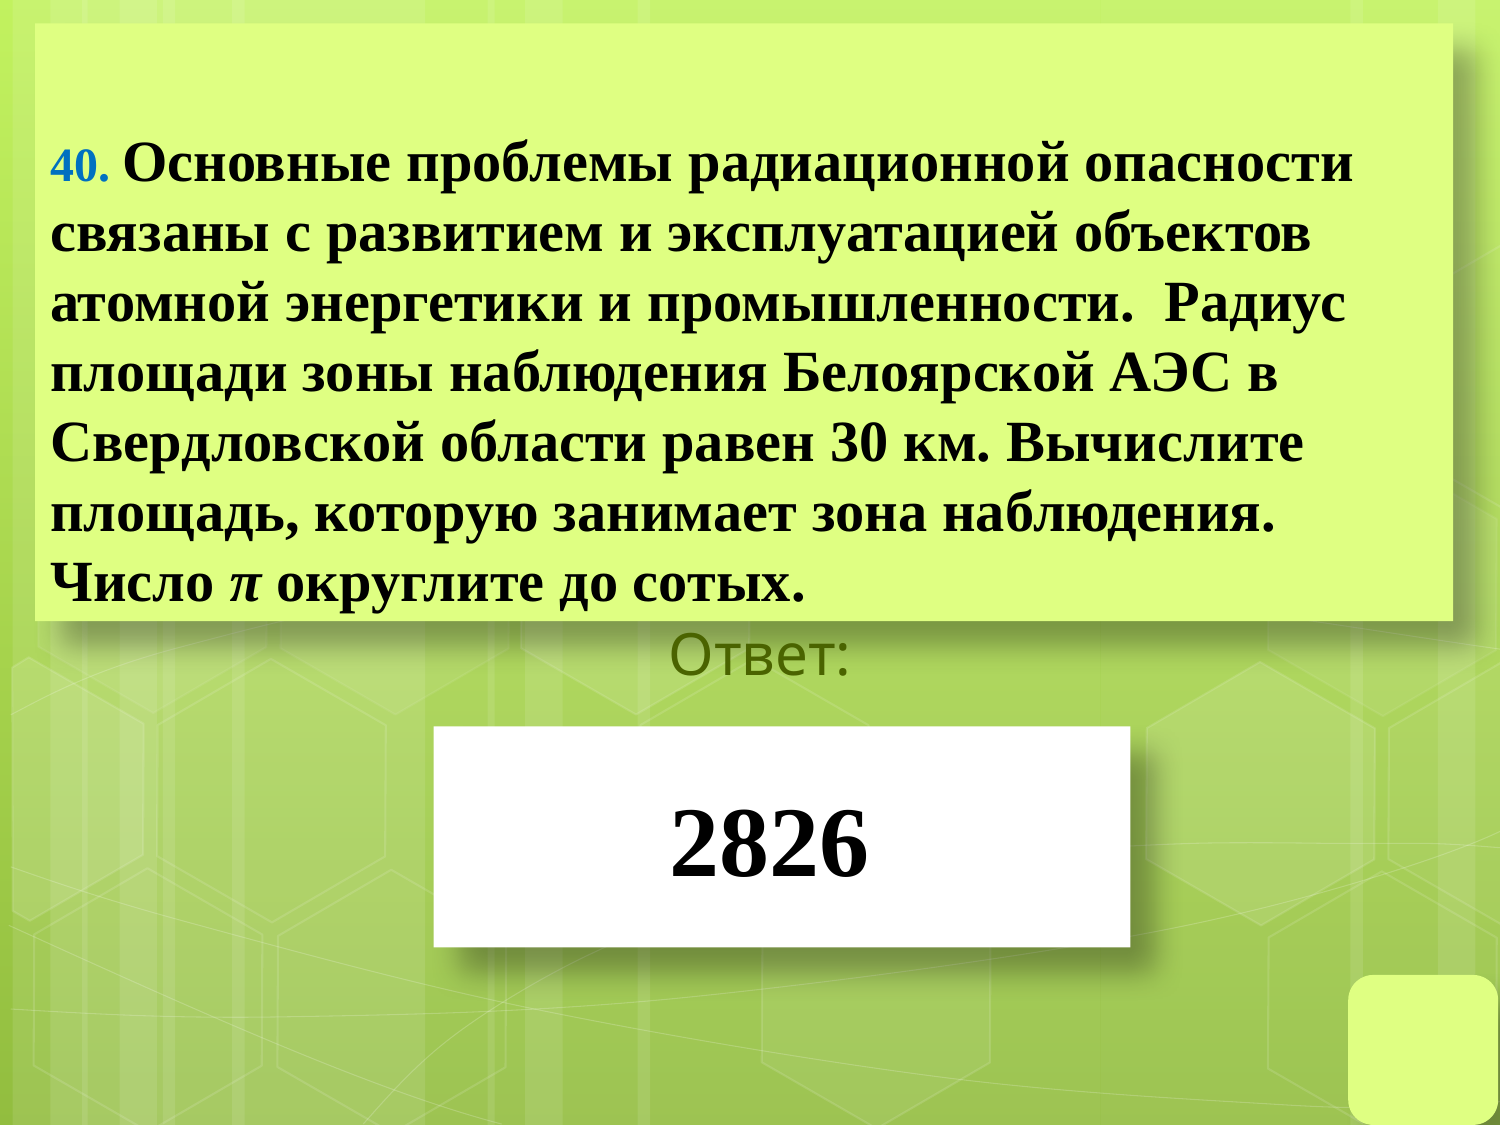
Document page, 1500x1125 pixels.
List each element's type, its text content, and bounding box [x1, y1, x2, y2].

text_box Ответ: [541, 609, 979, 695]
text_box [1346, 973, 1500, 1125]
title 40. Основные проблемы радиационной опасности связаны с развитием и эксплуатацией объектов атомной энергетики и промышленности. Радиус площади зоны наблюдения Белоярской АЭС в Свердловской области равен 30 км. Вычислите площадь, которую занимает зона наблюдения. Число π округлите до сотых. [35, 23, 1454, 622]
